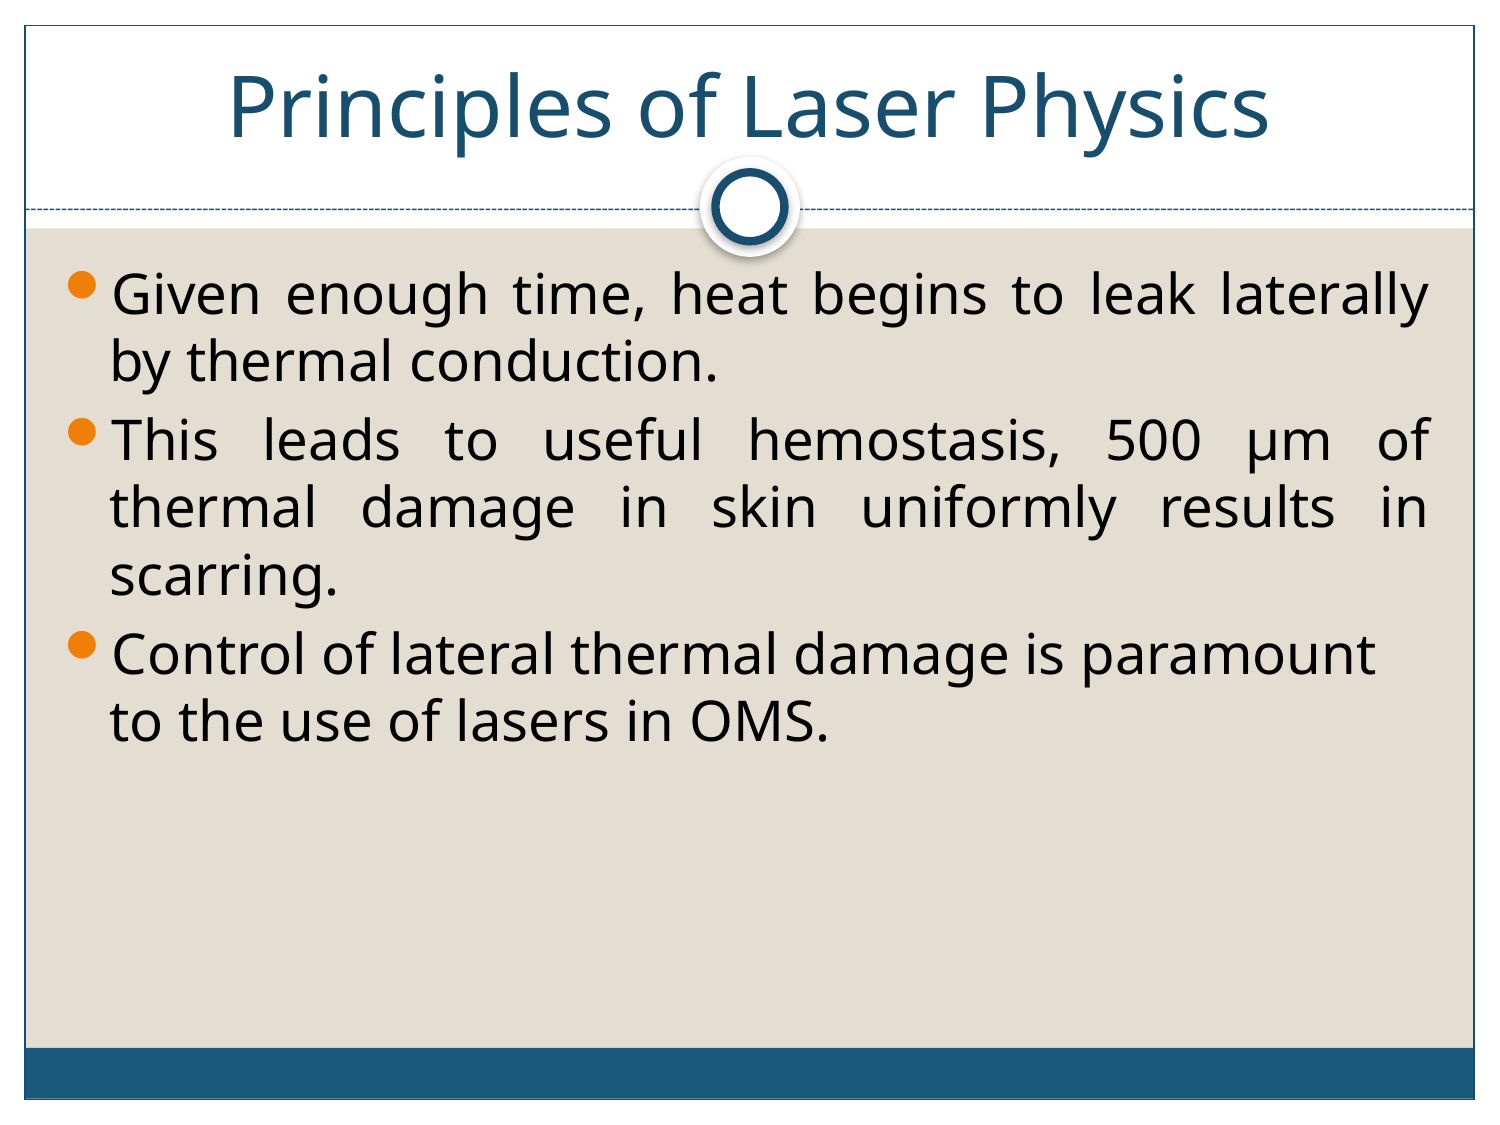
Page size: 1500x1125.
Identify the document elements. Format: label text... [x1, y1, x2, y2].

title Principles of Laser Physics [49, 37, 1450, 162]
list Given enough time, heat begins to leak laterally by thermal conduction. This leads to useful hemostasis, 500 µm of thermal damage in skin uniformly results in scarring. Control of lateral thermal damage is paramount to the use of lasers in OMS. [49, 250, 1445, 1001]
